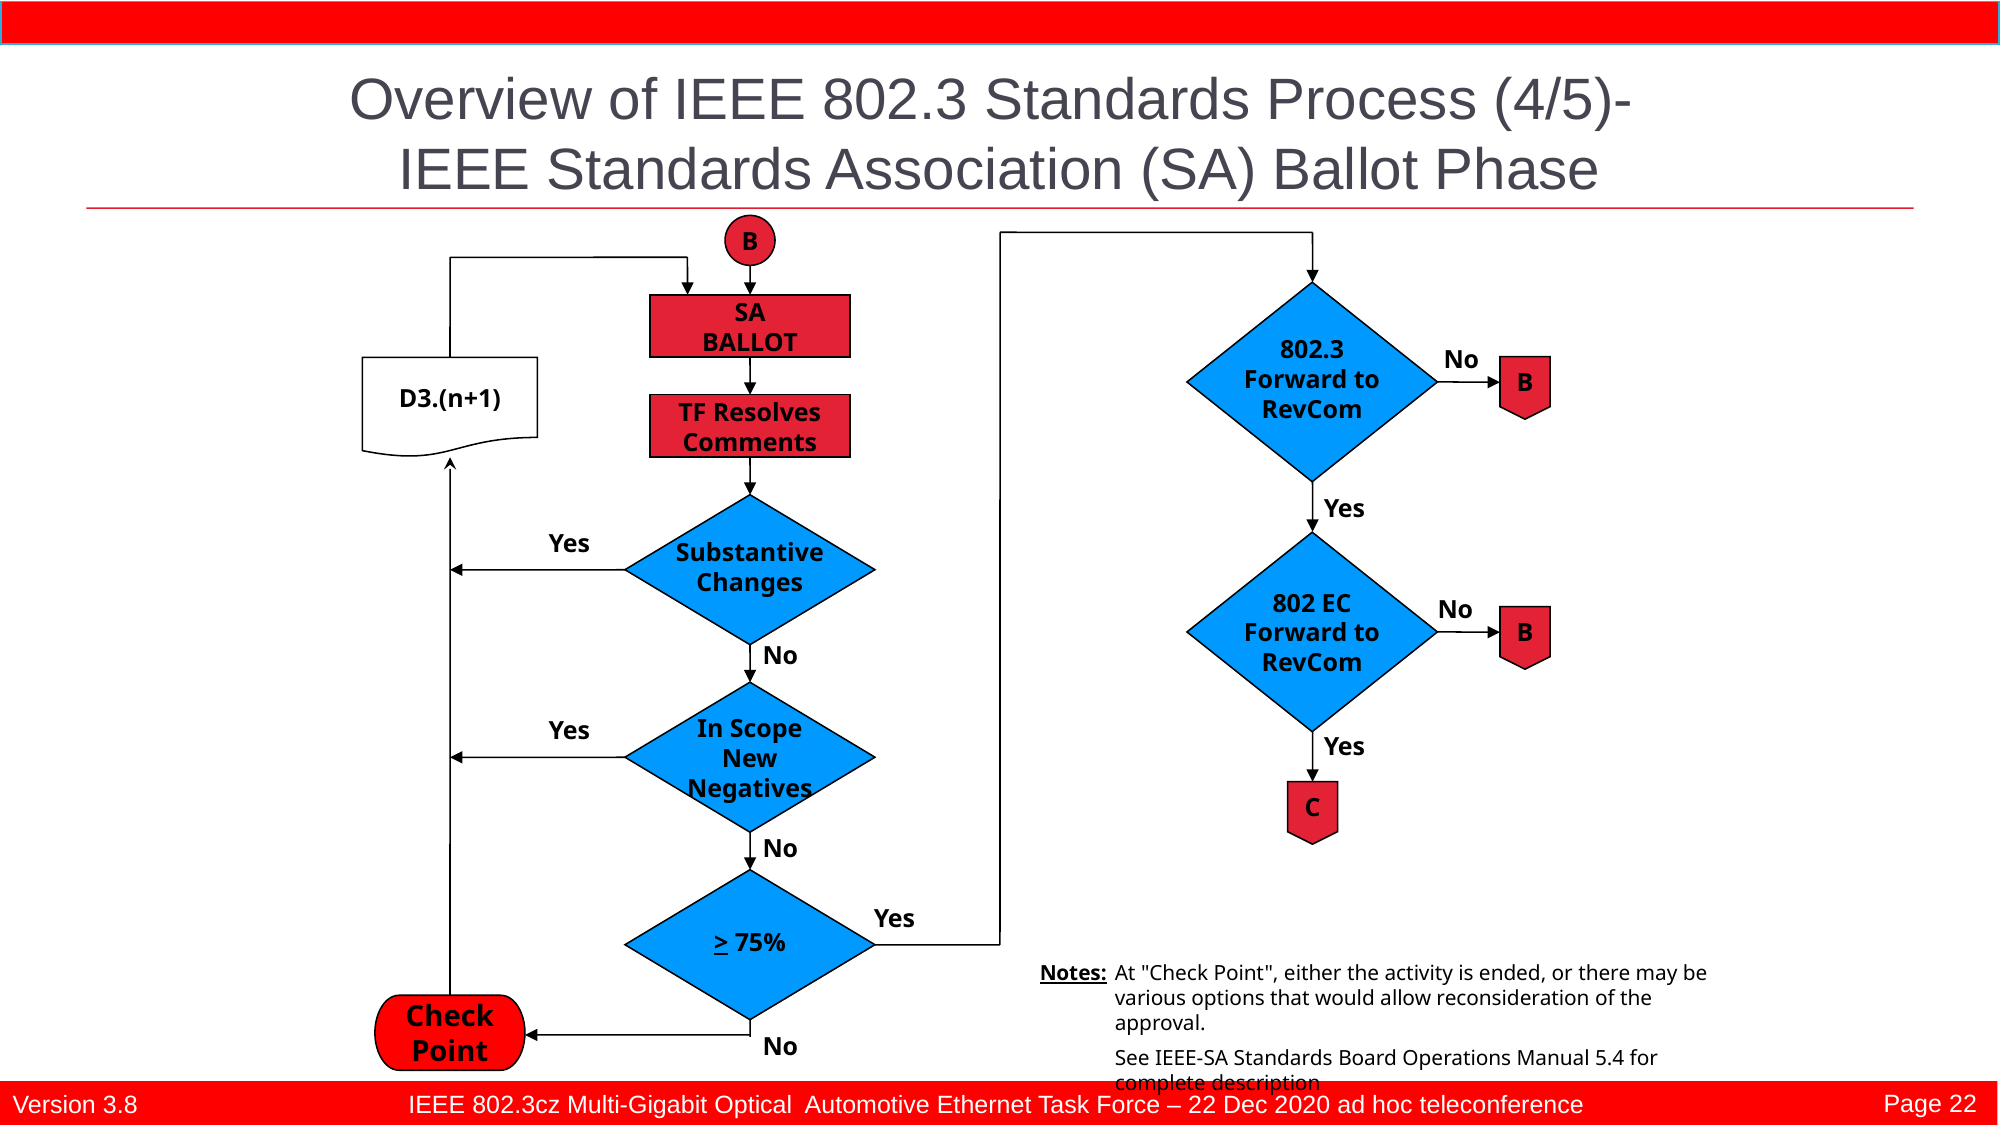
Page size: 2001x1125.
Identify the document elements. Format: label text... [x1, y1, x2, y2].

text_box In Scope New Negatives [624, 682, 875, 833]
text_box [1306, 768, 1319, 781]
text_box Substantive Changes [624, 494, 875, 645]
text_box No [747, 824, 813, 870]
text_box B [1500, 606, 1551, 670]
text_box Yes [1308, 722, 1380, 768]
text_box No [1422, 585, 1488, 631]
text_box No [1428, 335, 1494, 381]
text_box C [1287, 781, 1338, 845]
text_box 802.3 Forward to RevCom [1186, 282, 1438, 482]
text_box [450, 751, 624, 764]
text_box [743, 644, 757, 682]
text_box Yes [1308, 485, 1312, 519]
text_box Check Point [374, 995, 525, 1071]
text_box Yes [533, 707, 605, 752]
text_box 802 EC Forward to RevCom [1186, 532, 1438, 732]
text_box No [747, 1023, 813, 1069]
text_box TF Resolves Comments [650, 394, 851, 458]
text_box B [725, 215, 776, 266]
text_box Notes: At "Check Point", either the activity is ended, or there may be various options that would allow reconsideration of the approval. See IEEE-SA Standards Board Operations Manual 5.4 for complete description [1025, 952, 1725, 1103]
text_box [1306, 233, 1319, 282]
text_box B [1500, 356, 1551, 420]
text_box No [751, 632, 813, 677]
text_box [1438, 626, 1500, 639]
text_box [743, 357, 757, 394]
text_box [1306, 482, 1319, 532]
text_box [450, 563, 624, 577]
text_box [443, 457, 457, 470]
text_box D3.(n+1) [362, 357, 538, 456]
text_box [743, 266, 757, 294]
text_box [525, 1028, 751, 1042]
text_box > 75% [624, 870, 875, 1020]
text_box Yes [858, 894, 930, 940]
text_box [1438, 379, 1500, 389]
text_box Yes [533, 519, 605, 565]
text_box [681, 258, 694, 295]
title Overview of IEEE 802.3 Standards Process (4/5)- IEEE Standards Association (SA) Ballot Phase [99, 66, 1901, 197]
text_box Yes [1313, 485, 1380, 531]
text_box [743, 457, 757, 494]
text_box SA BALLOT [650, 294, 851, 358]
